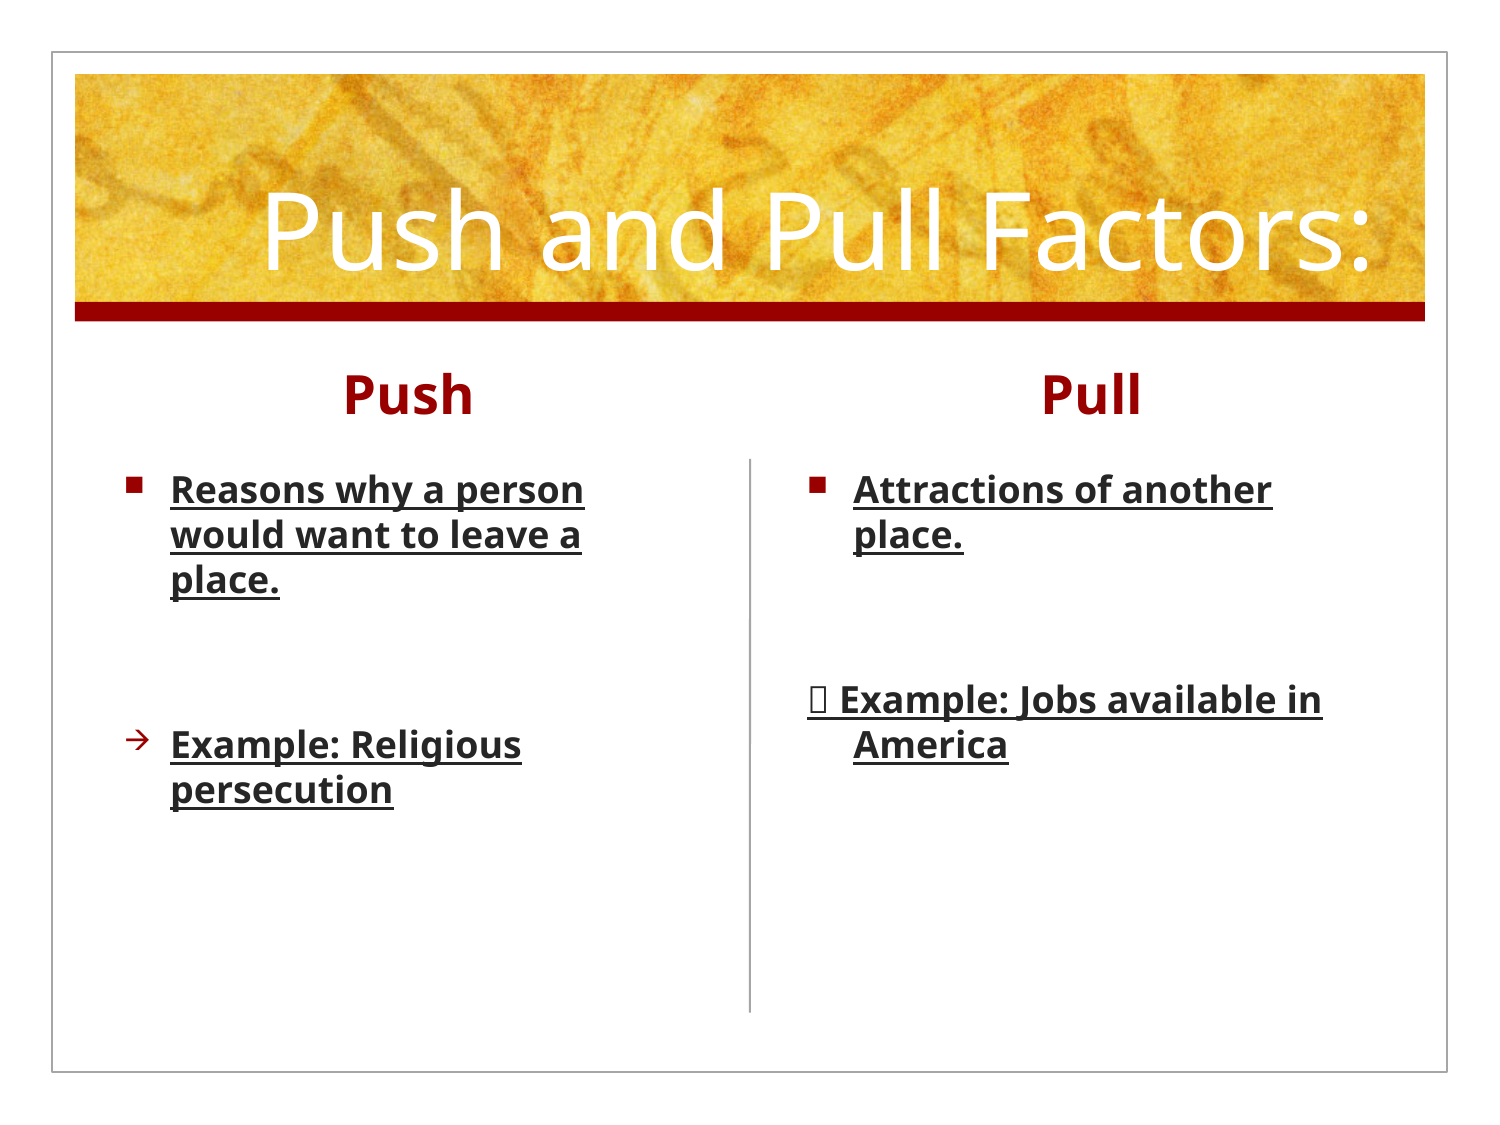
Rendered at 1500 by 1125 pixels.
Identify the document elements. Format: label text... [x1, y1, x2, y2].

title Push and Pull Factors: [108, 74, 1392, 292]
list Push [108, 334, 709, 455]
list Pull [791, 334, 1392, 455]
list Reasons why a person would want to leave a place. Example: Religious persecution [108, 458, 709, 1005]
picture [75, 74, 1425, 301]
list Attractions of another place.  Example: Jobs available in America [791, 458, 1392, 1005]
